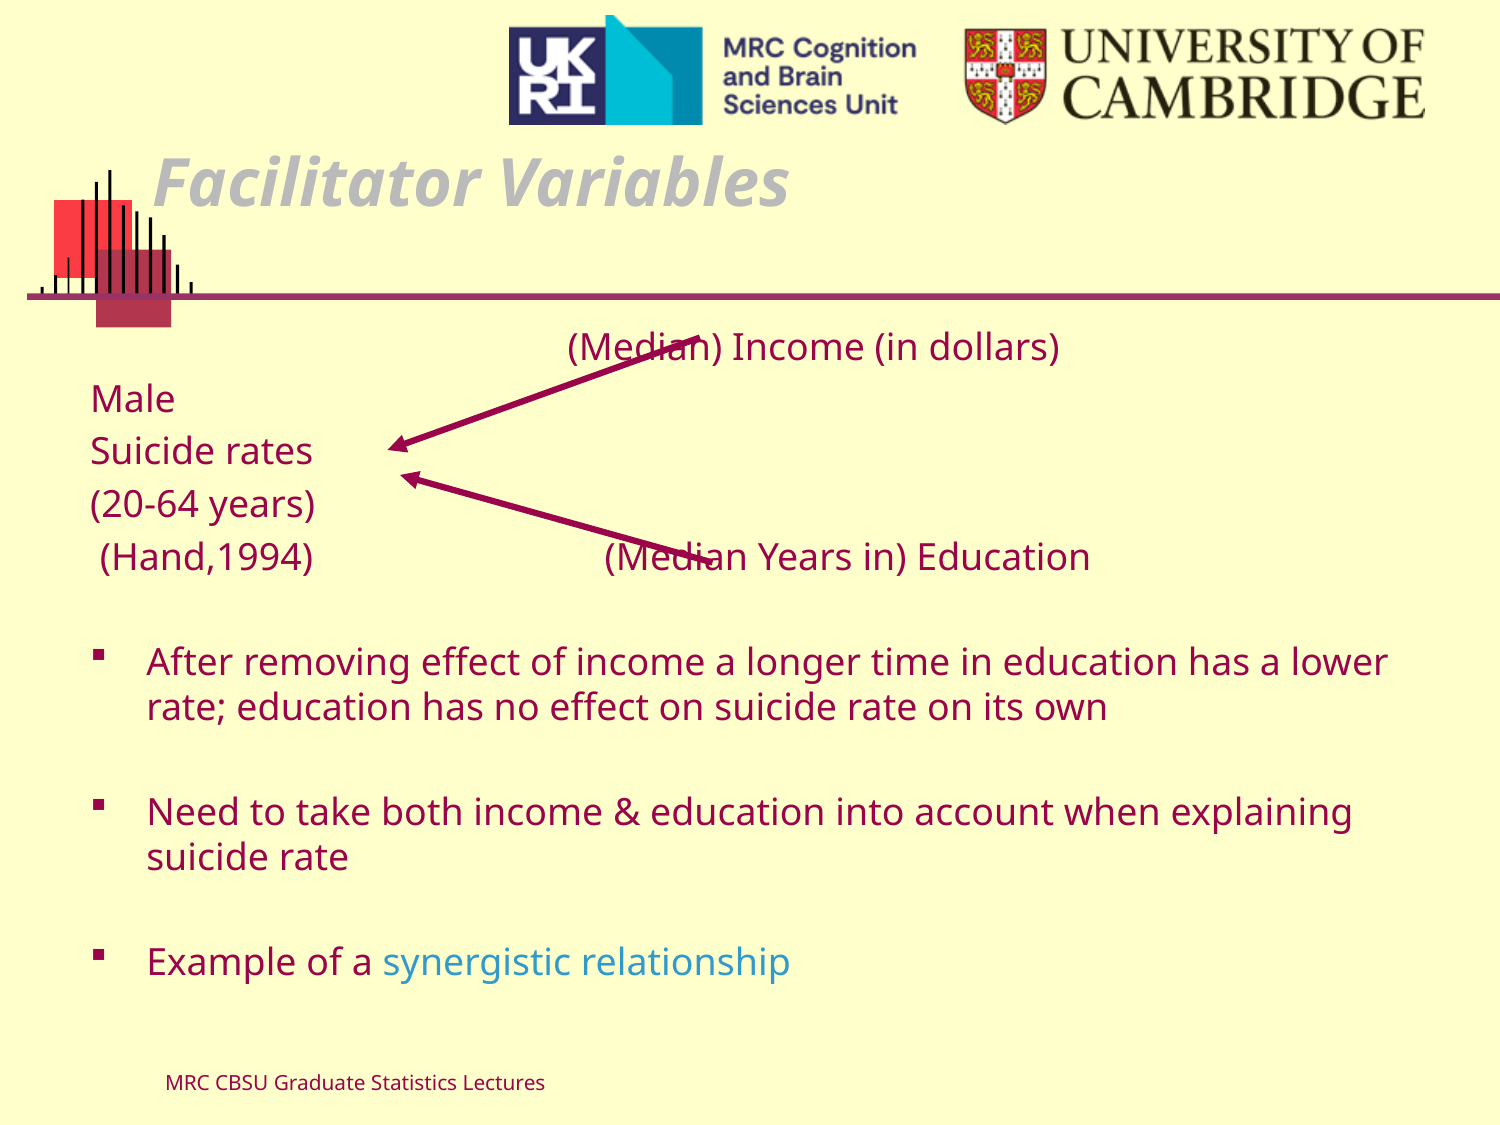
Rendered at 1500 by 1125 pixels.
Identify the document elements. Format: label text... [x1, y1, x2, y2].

picture [509, 15, 1425, 125]
title Facilitator Variables [137, 137, 988, 233]
text_box [399, 472, 713, 563]
text_box [387, 337, 701, 452]
list (Median) Income (in dollars) Male Suicide rates (20-64 years) (Hand,1994) (Median Years in) Education After removing effect of income a longer time in education has a lower rate; education has no effect on suicide rate on its own Need to take both income & education into account when explaining suicide rate Example of a synergistic relationship [75, 262, 1425, 1038]
footer MRC CBSU Graduate Statistics Lectures [149, 1062, 988, 1101]
